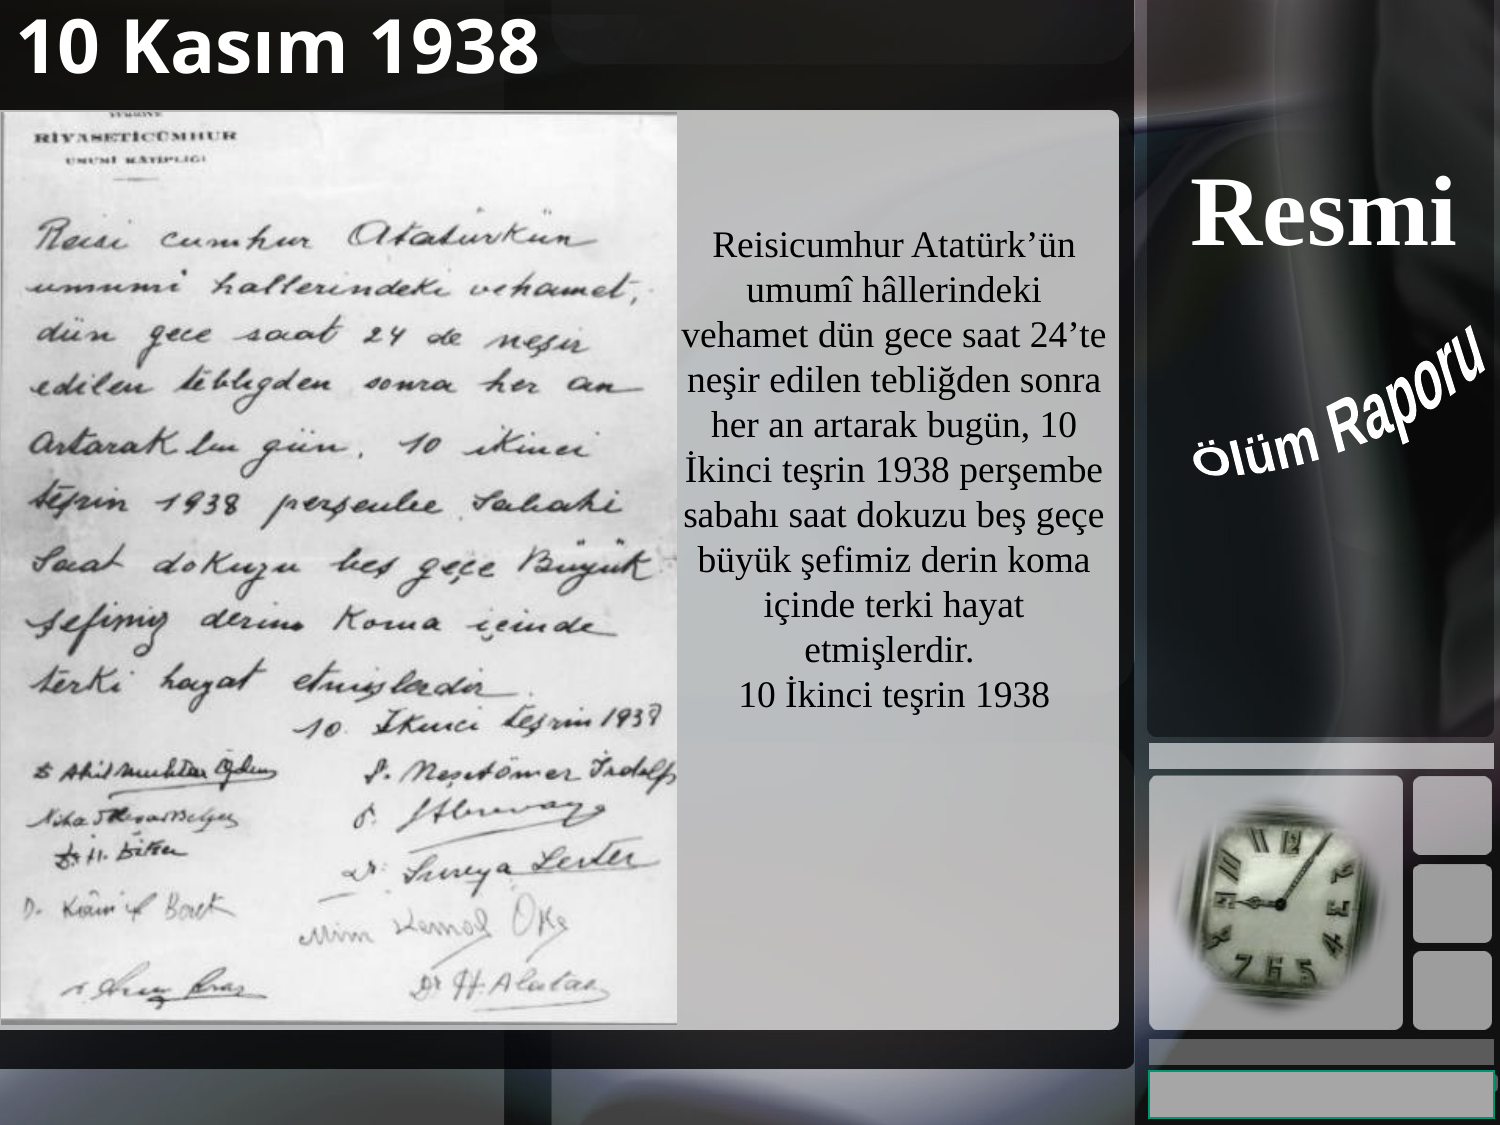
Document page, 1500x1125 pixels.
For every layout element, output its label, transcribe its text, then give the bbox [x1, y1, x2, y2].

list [1162, 787, 1396, 1025]
text_box Reisicumhur Atatürk’ün umumî hâllerindeki vehamet dün gece saat 24’te neşir edilen tebliğden sonra her an artarak bugün, 10 İkinci teşrin 1938 perşembe sabahı saat dokuzu beş geçe büyük şefimiz derin koma içinde terki hayat etmişlerdir. 10 İkinci teşrin 1938 [677, 212, 1125, 825]
picture [0, 0, 1500, 1125]
text_box Resmi [1175, 137, 1473, 273]
title 10 Kasım 1938 [0, 0, 1125, 88]
